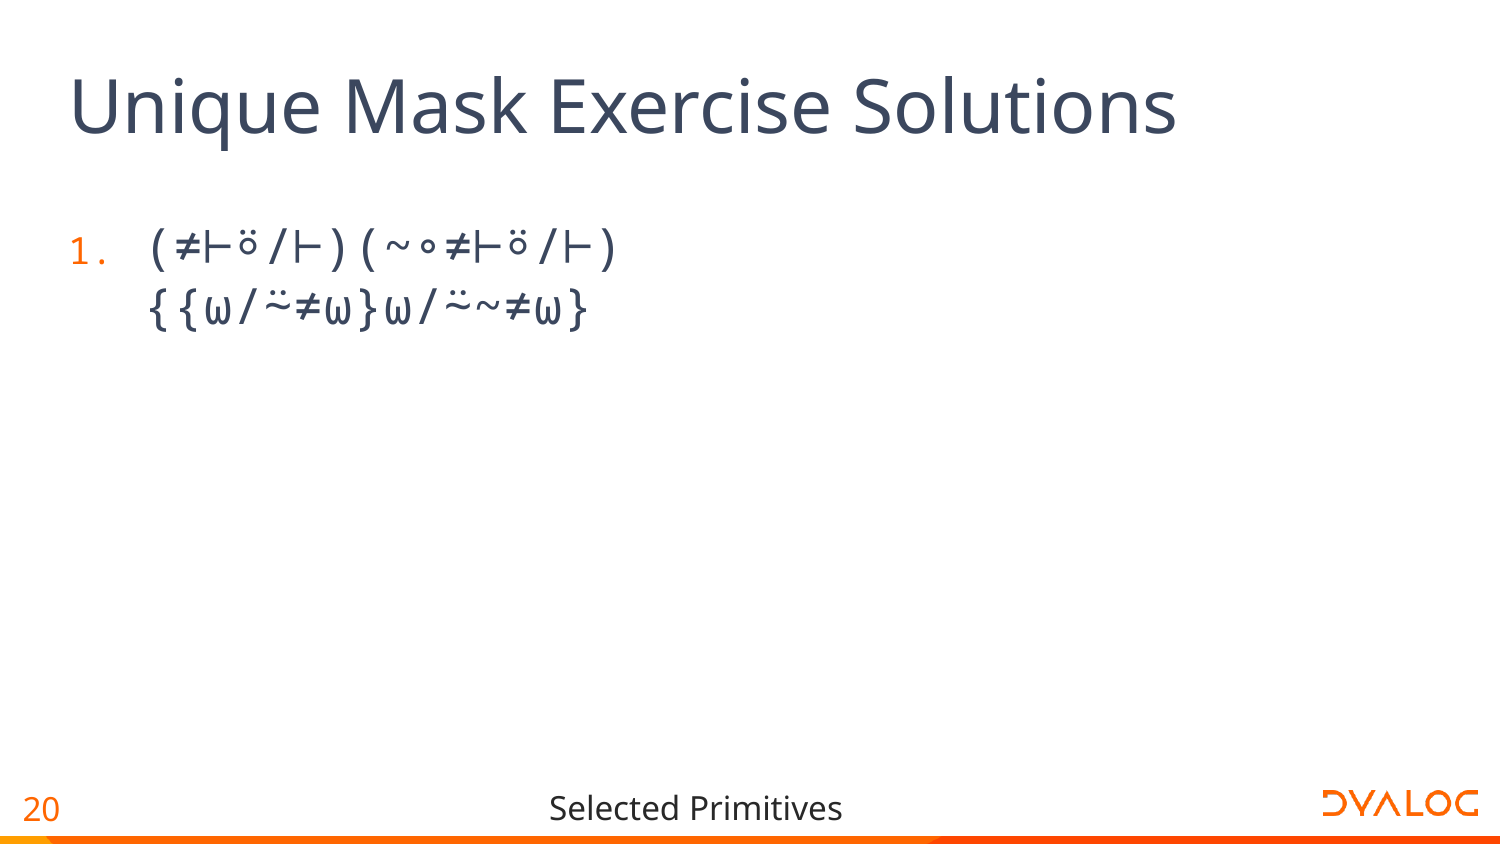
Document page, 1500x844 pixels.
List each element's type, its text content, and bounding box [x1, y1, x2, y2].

picture [1323, 790, 1478, 816]
list (≠⊢⍤/⊢)(~∘≠⊢⍤/⊢) {{⍵/⍨≠⍵}⍵/⍨~≠⍵} [53, 207, 1453, 740]
title Unique Mask Exercise Solutions [53, 43, 1453, 157]
picture [0, 836, 1500, 844]
